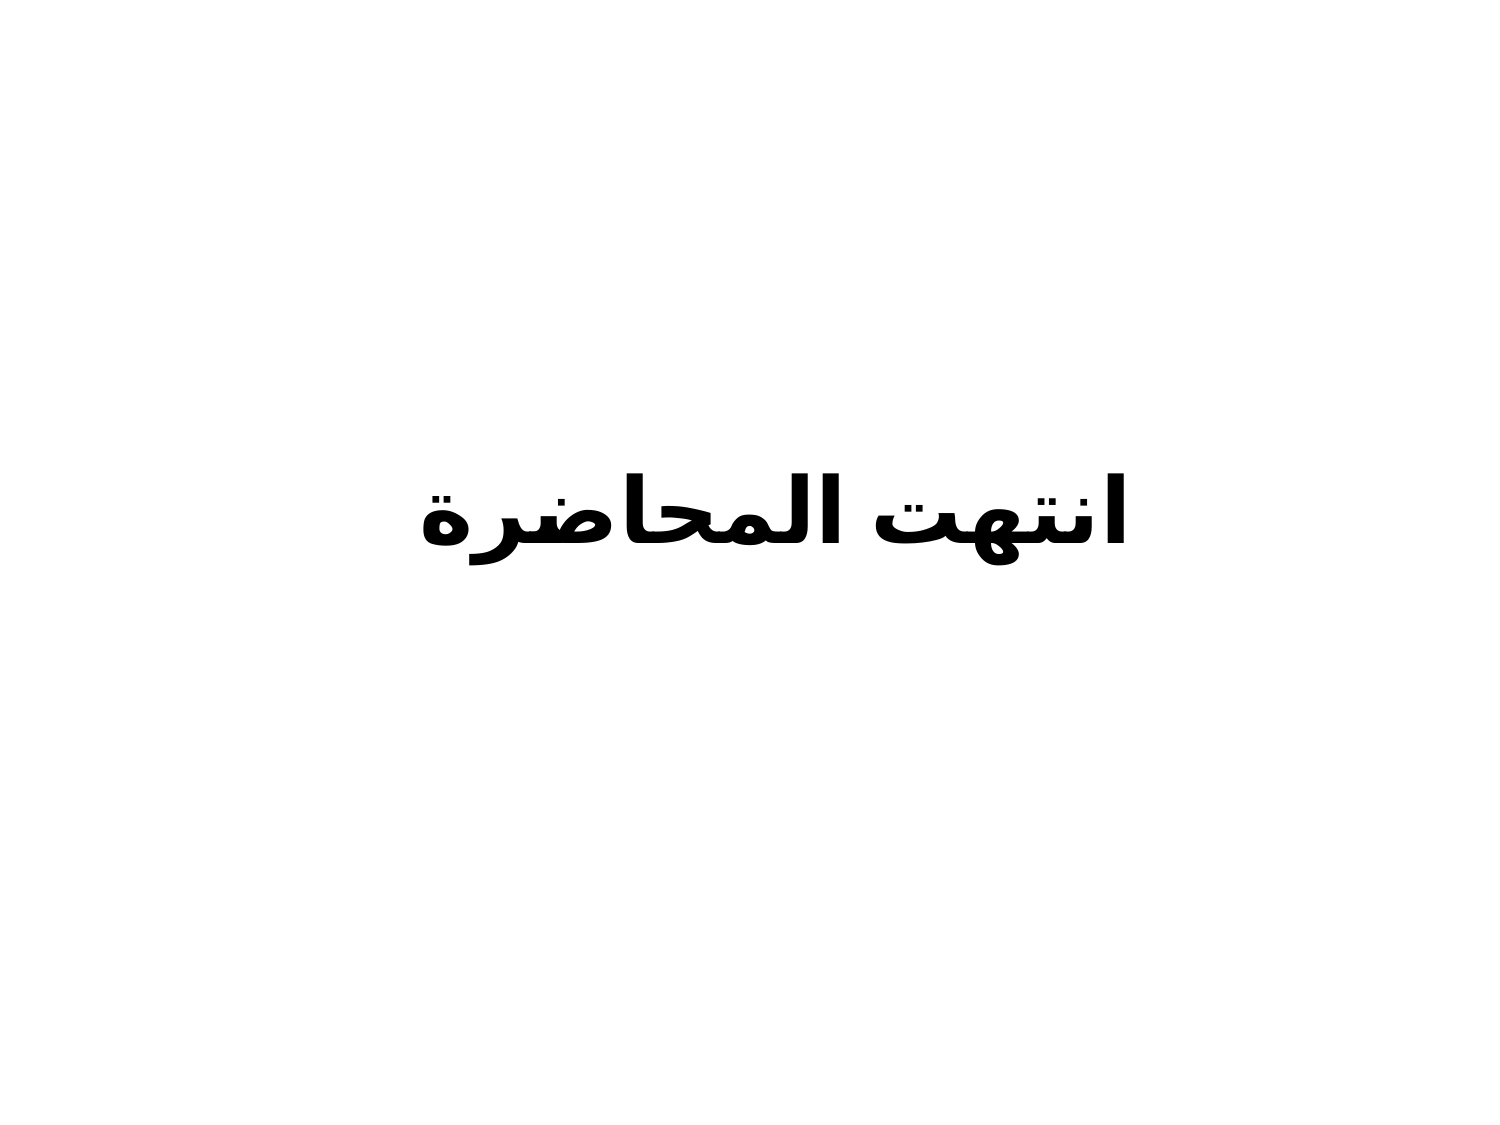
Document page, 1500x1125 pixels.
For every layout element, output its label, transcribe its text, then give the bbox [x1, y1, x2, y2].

title انتهت المحاضرة [112, 413, 1463, 601]
